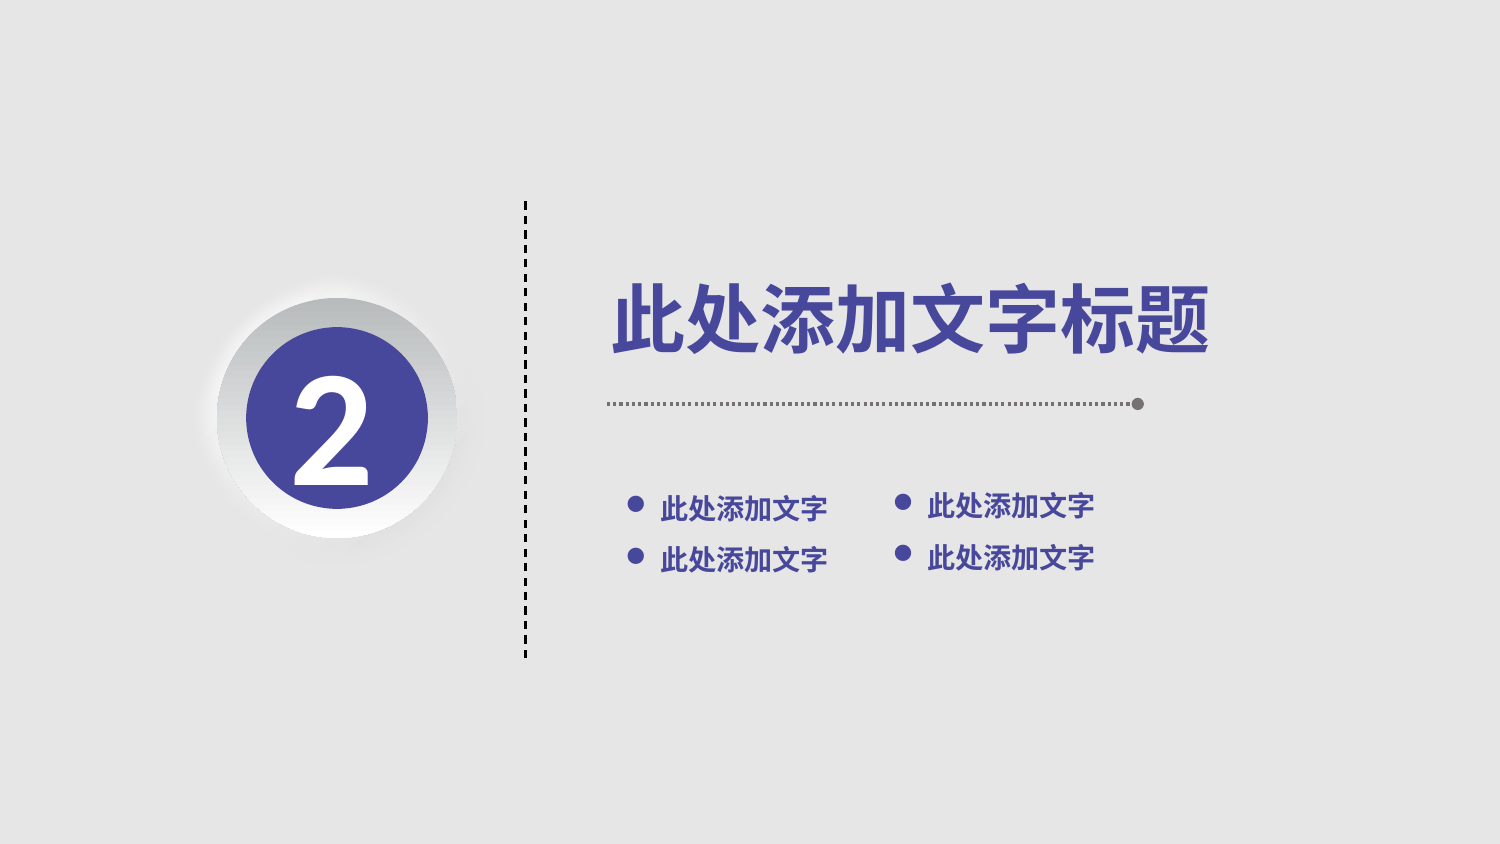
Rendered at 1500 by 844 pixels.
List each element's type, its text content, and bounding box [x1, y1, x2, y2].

text_box 此处添加文字 [614, 537, 841, 582]
text_box 此处添加文字 [881, 482, 1108, 528]
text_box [186, 267, 488, 569]
text_box 此处添加文字 [881, 534, 1108, 580]
text_box 此处添加文字标题 [599, 267, 1223, 369]
text_box 此处添加文字 [614, 485, 841, 531]
